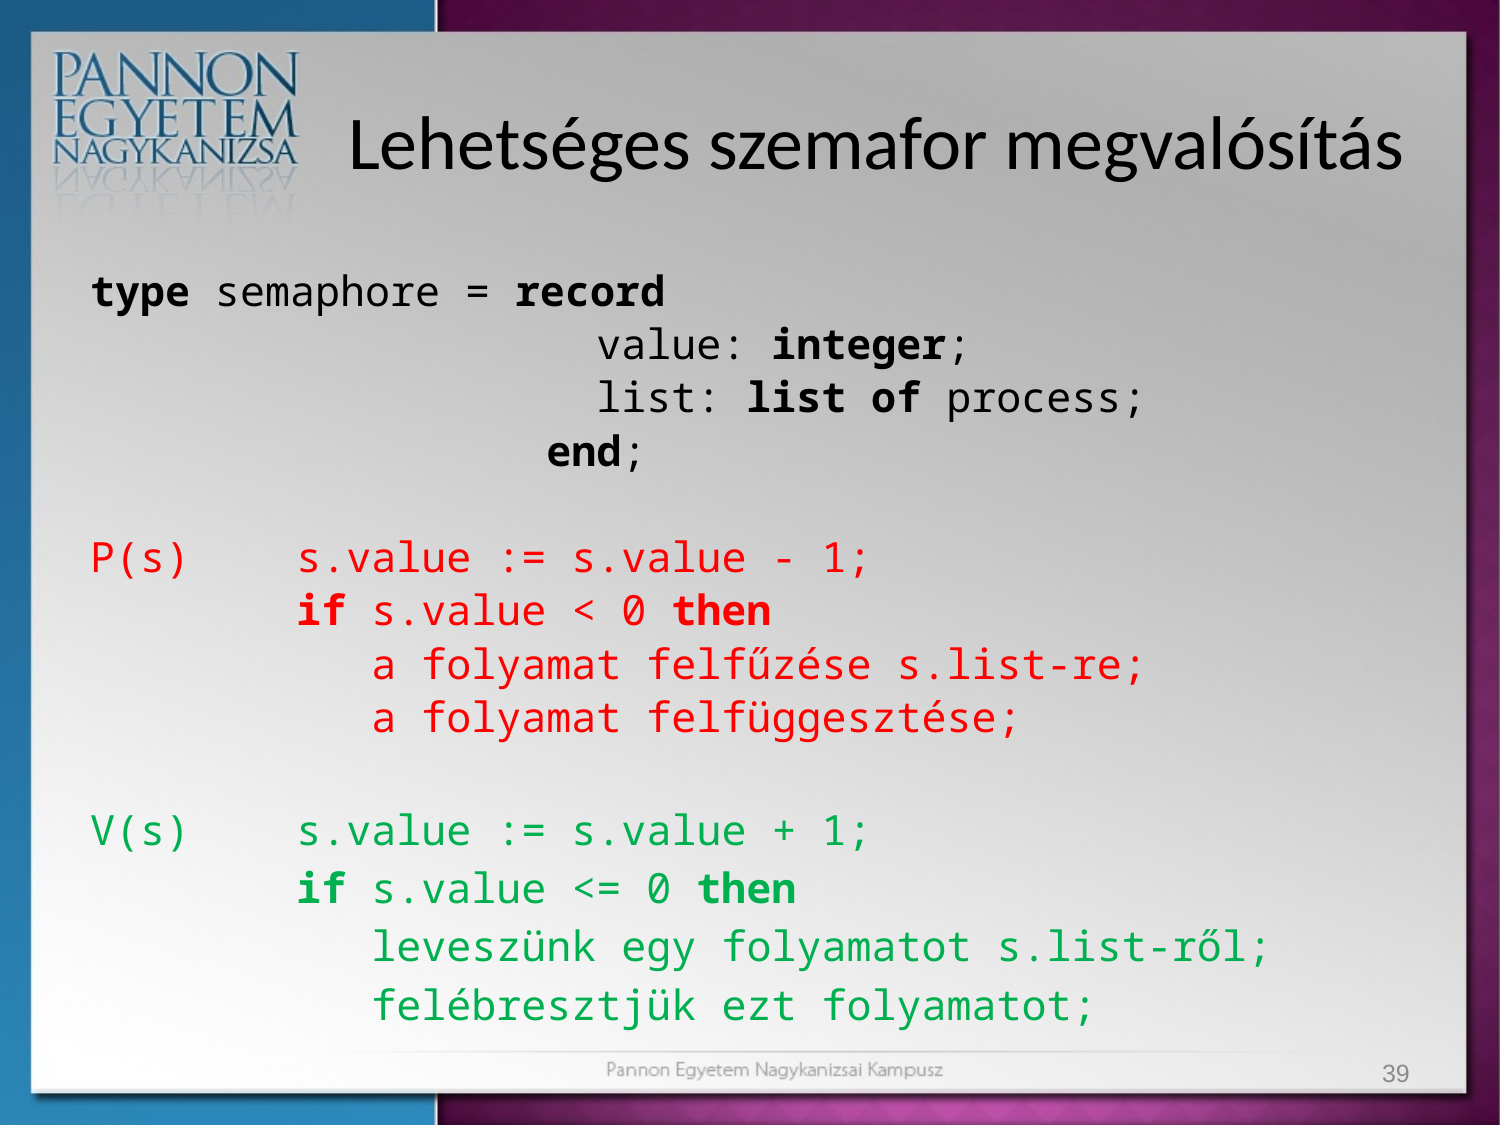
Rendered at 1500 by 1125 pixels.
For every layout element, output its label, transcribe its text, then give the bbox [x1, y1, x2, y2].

slide_number 39 [1074, 1042, 1425, 1103]
title Lehetséges szemafor megvalósítás [328, 45, 1425, 233]
picture [0, 0, 1500, 1125]
list type semaphore = record value: integer; list: list of process; end; P(s) s.value := s.value - 1; if s.value < 0 then a folyamat felfűzése s.list-re; a folyamat felfüggesztése; V(s) s.value := s.value + 1; if s.value <= 0 then leveszünk egy folyamatot s.list-ről; felébresztjük ezt folyamatot; [75, 262, 1425, 1038]
